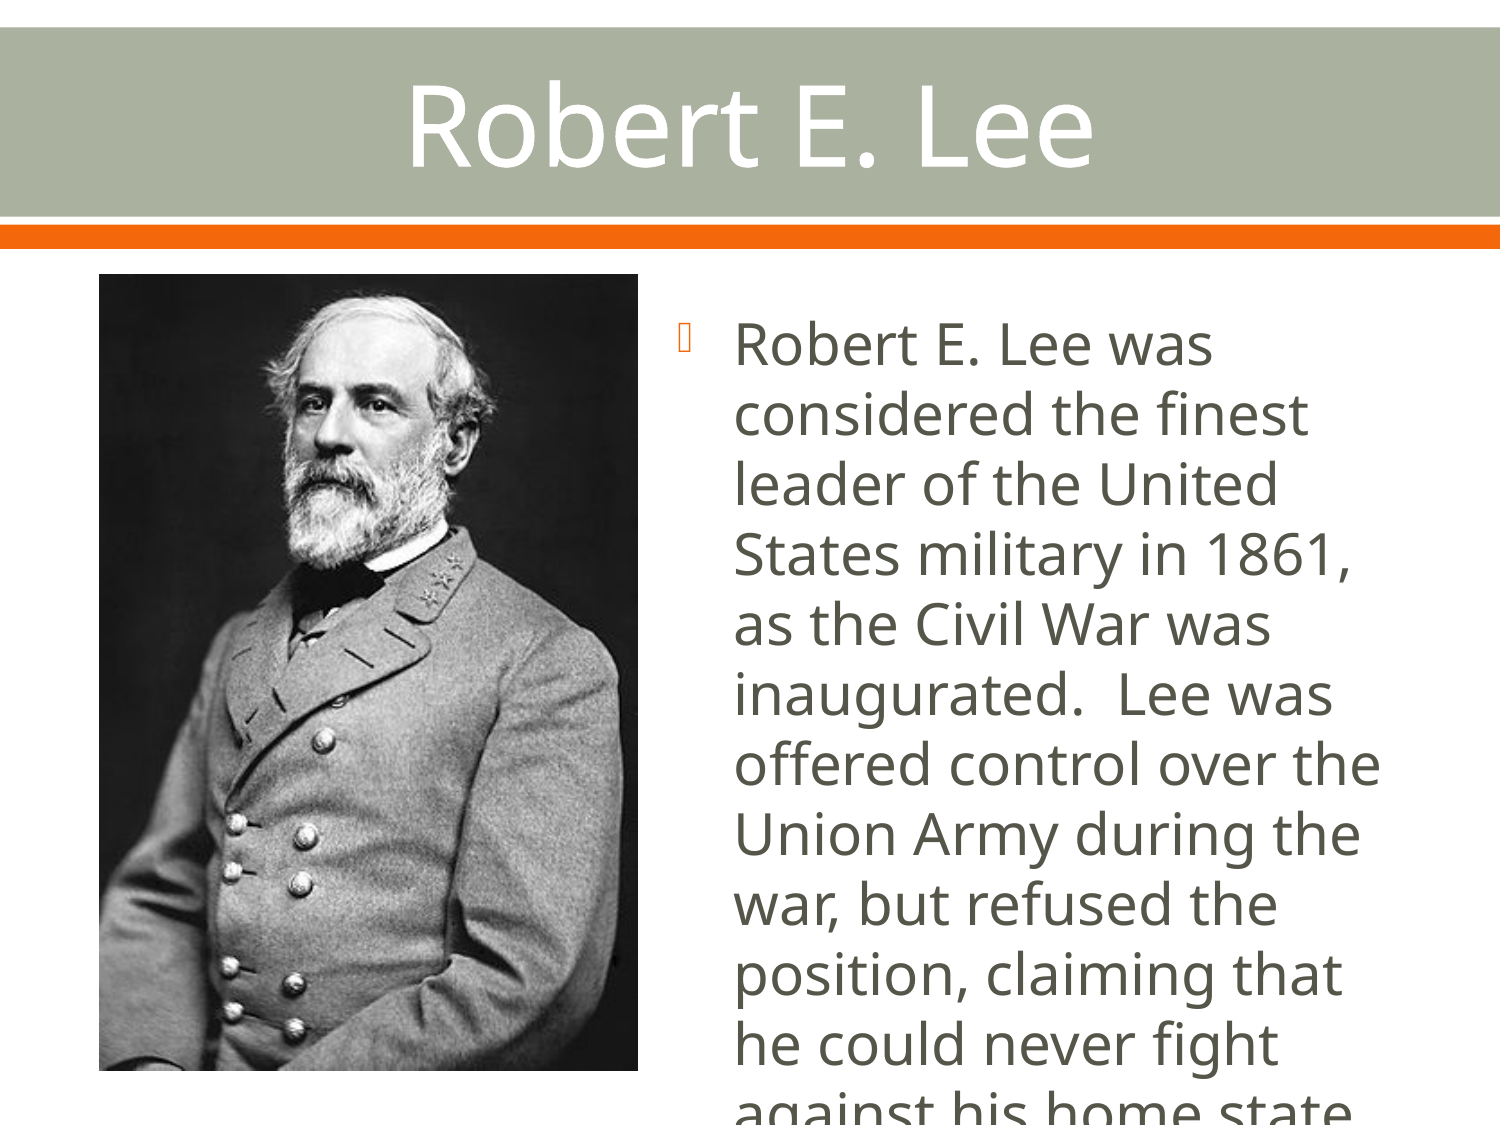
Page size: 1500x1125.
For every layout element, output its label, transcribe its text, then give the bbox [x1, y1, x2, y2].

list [99, 274, 638, 1071]
list Robert E. Lee was considered the finest leader of the United States military in 1861, as the Civil War was inaugurated. Lee was offered control over the Union Army during the war, but refused the position, claiming that he could never fight against his home state. [662, 299, 1438, 1043]
title Robert E. Lee [75, 29, 1425, 213]
